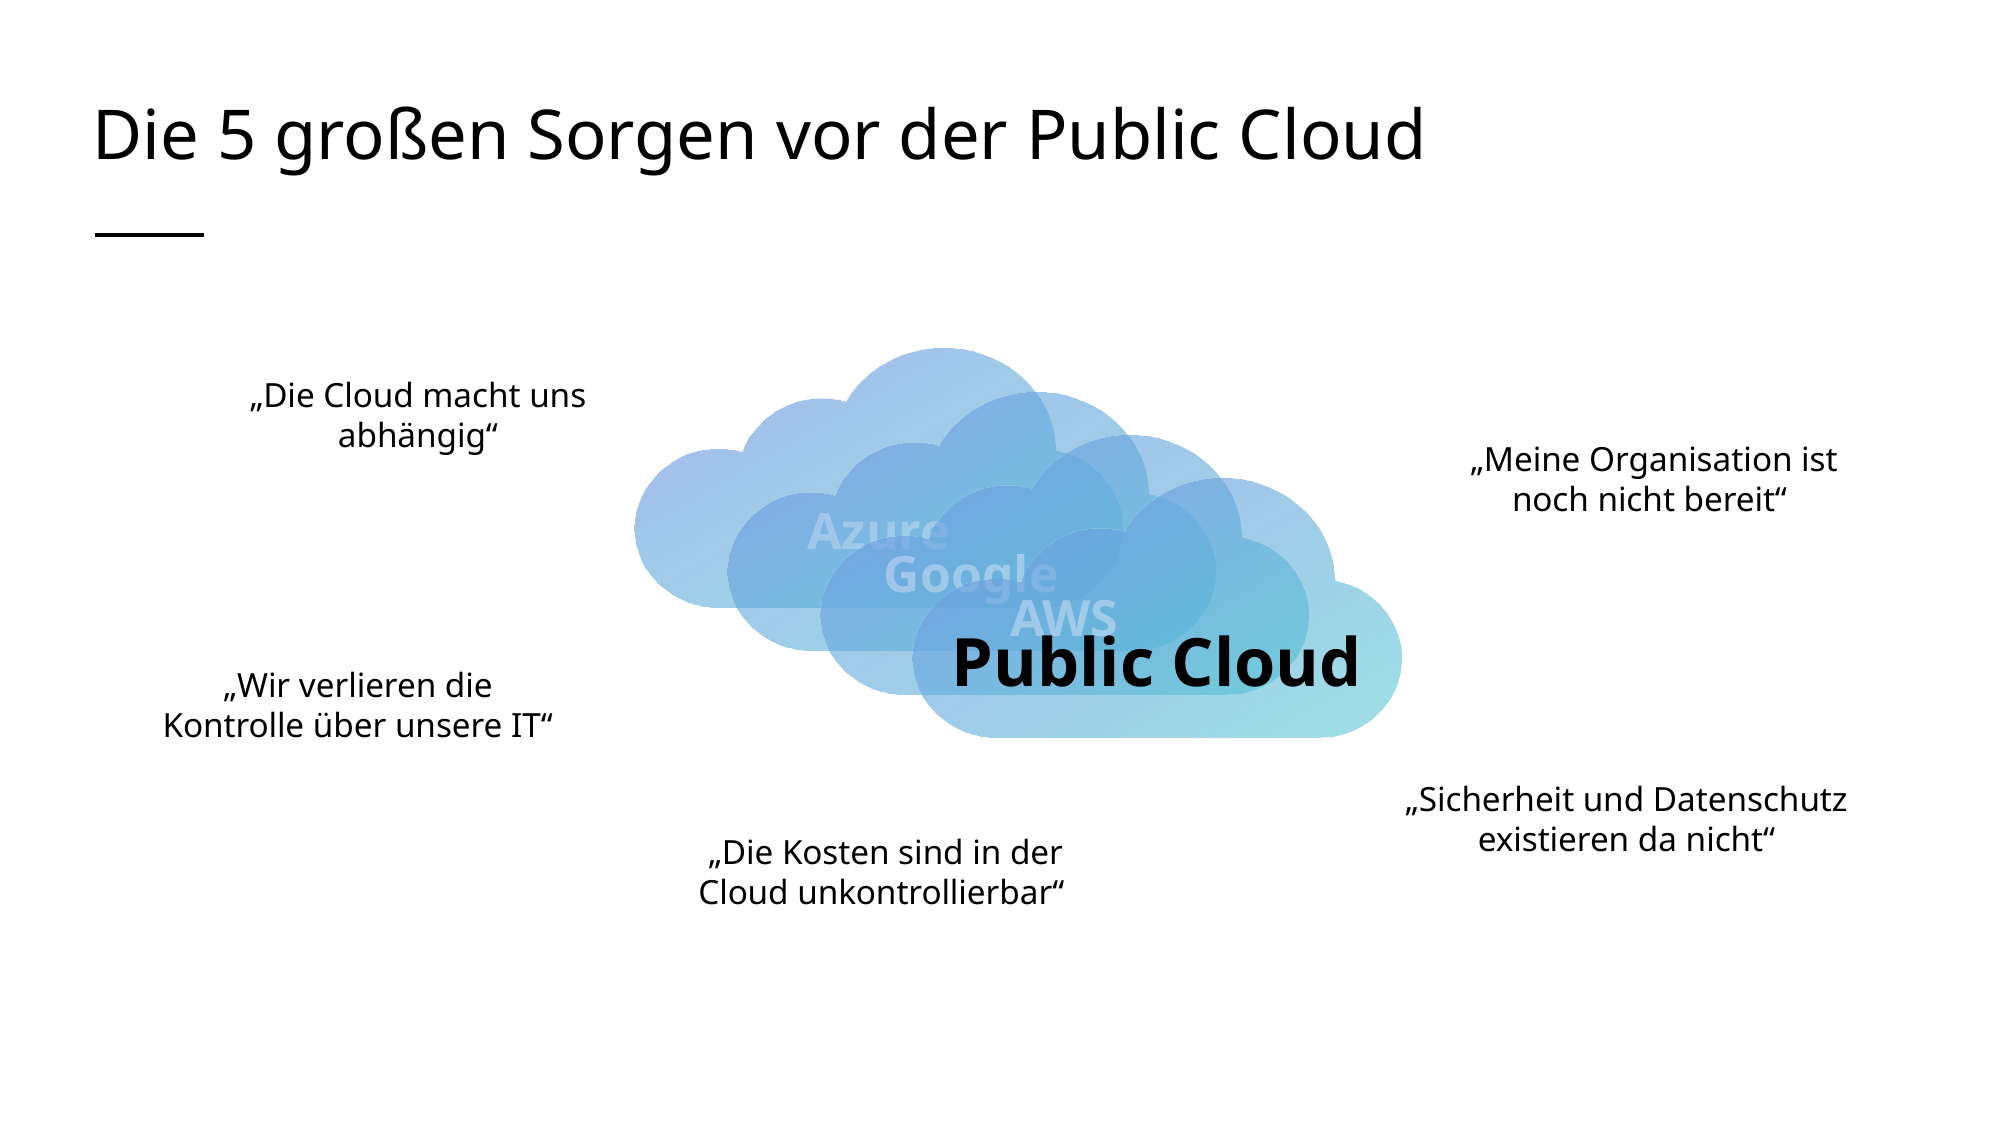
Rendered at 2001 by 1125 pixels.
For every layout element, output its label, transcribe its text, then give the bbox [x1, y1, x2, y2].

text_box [141, 347, 1909, 925]
title Die 5 großen Sorgen vor der Public Cloud [77, 67, 1803, 197]
